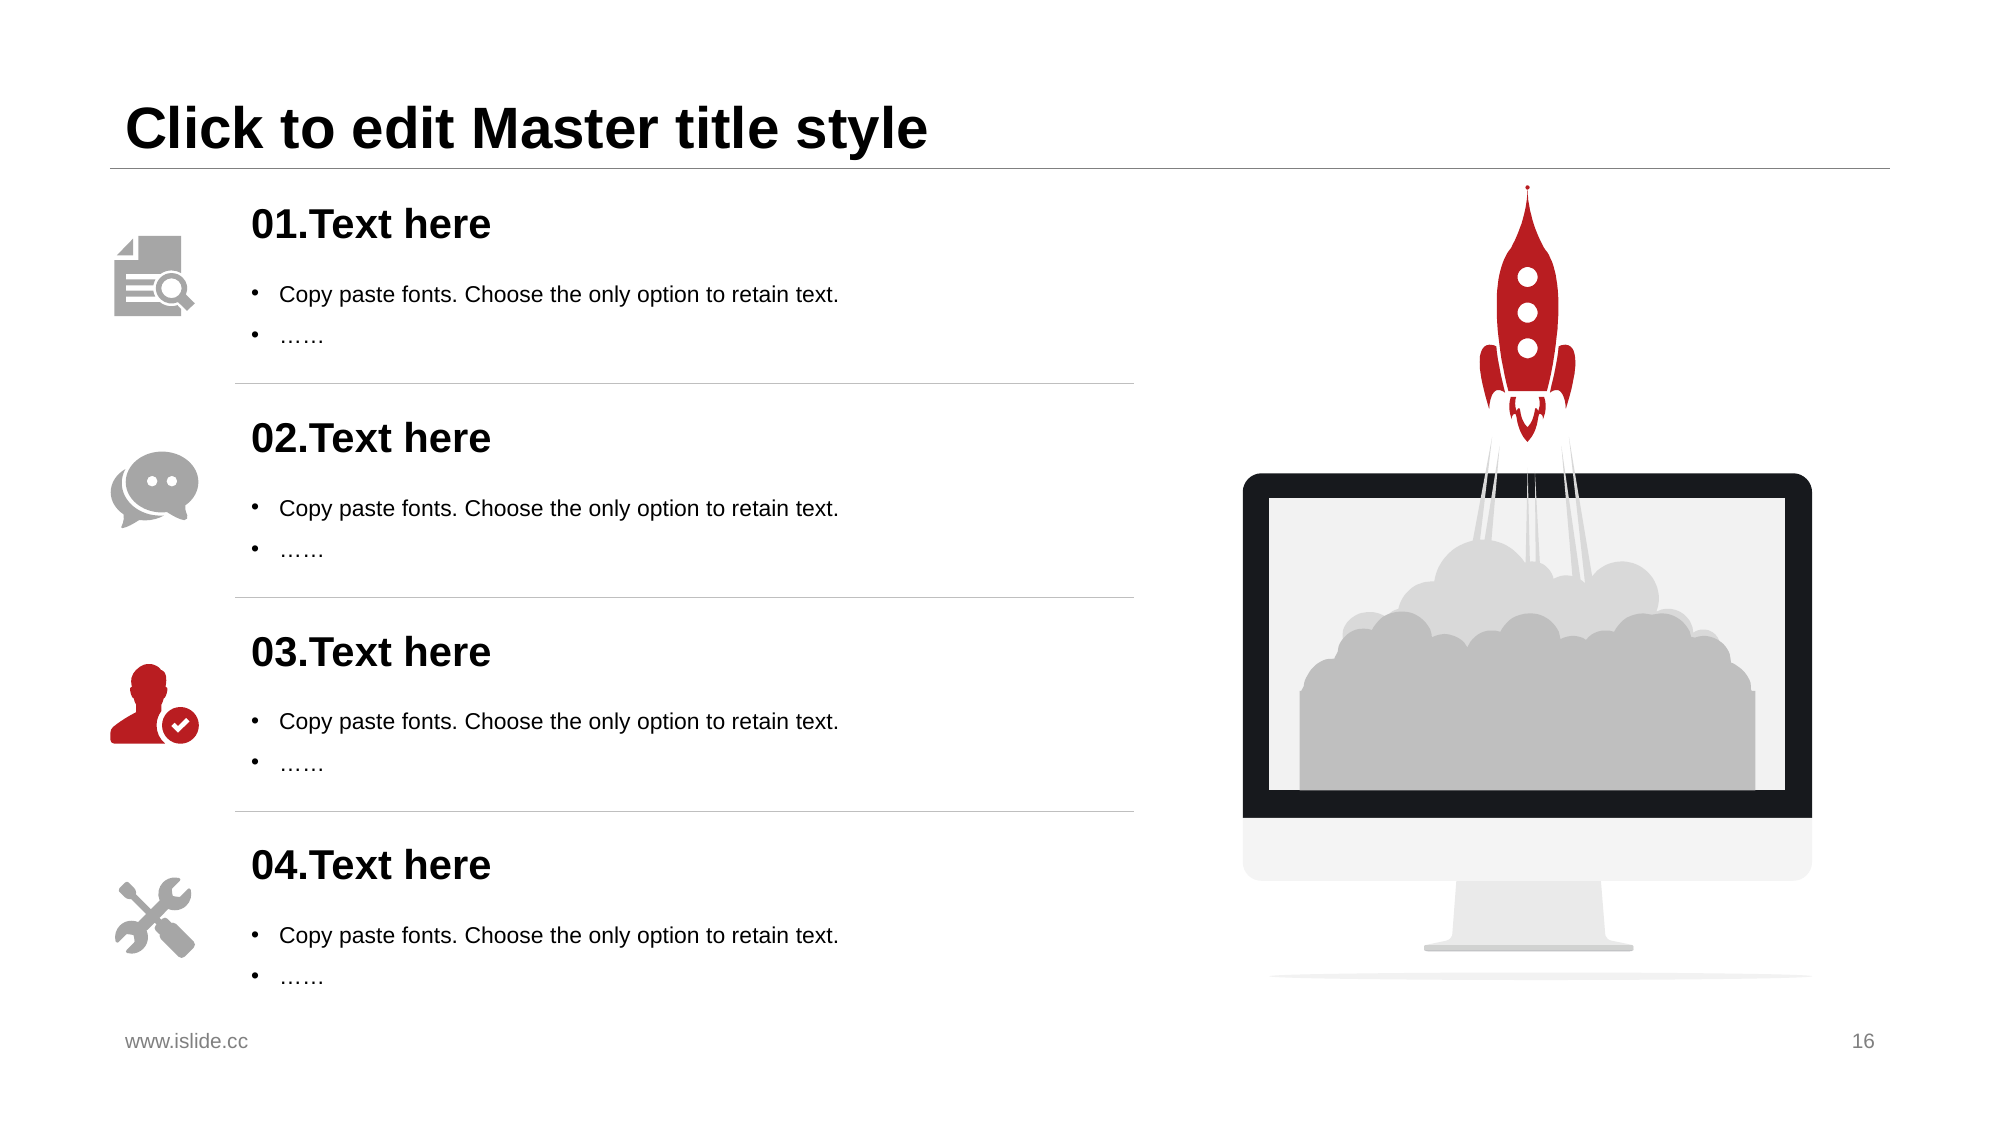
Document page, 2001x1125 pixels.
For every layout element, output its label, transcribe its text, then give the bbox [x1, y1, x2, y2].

footer www.islide.cc [109, 1023, 790, 1058]
title Click to edit Master title style [109, 0, 1890, 169]
slide_number 16 [1412, 1023, 1890, 1058]
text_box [110, 185, 1813, 1009]
